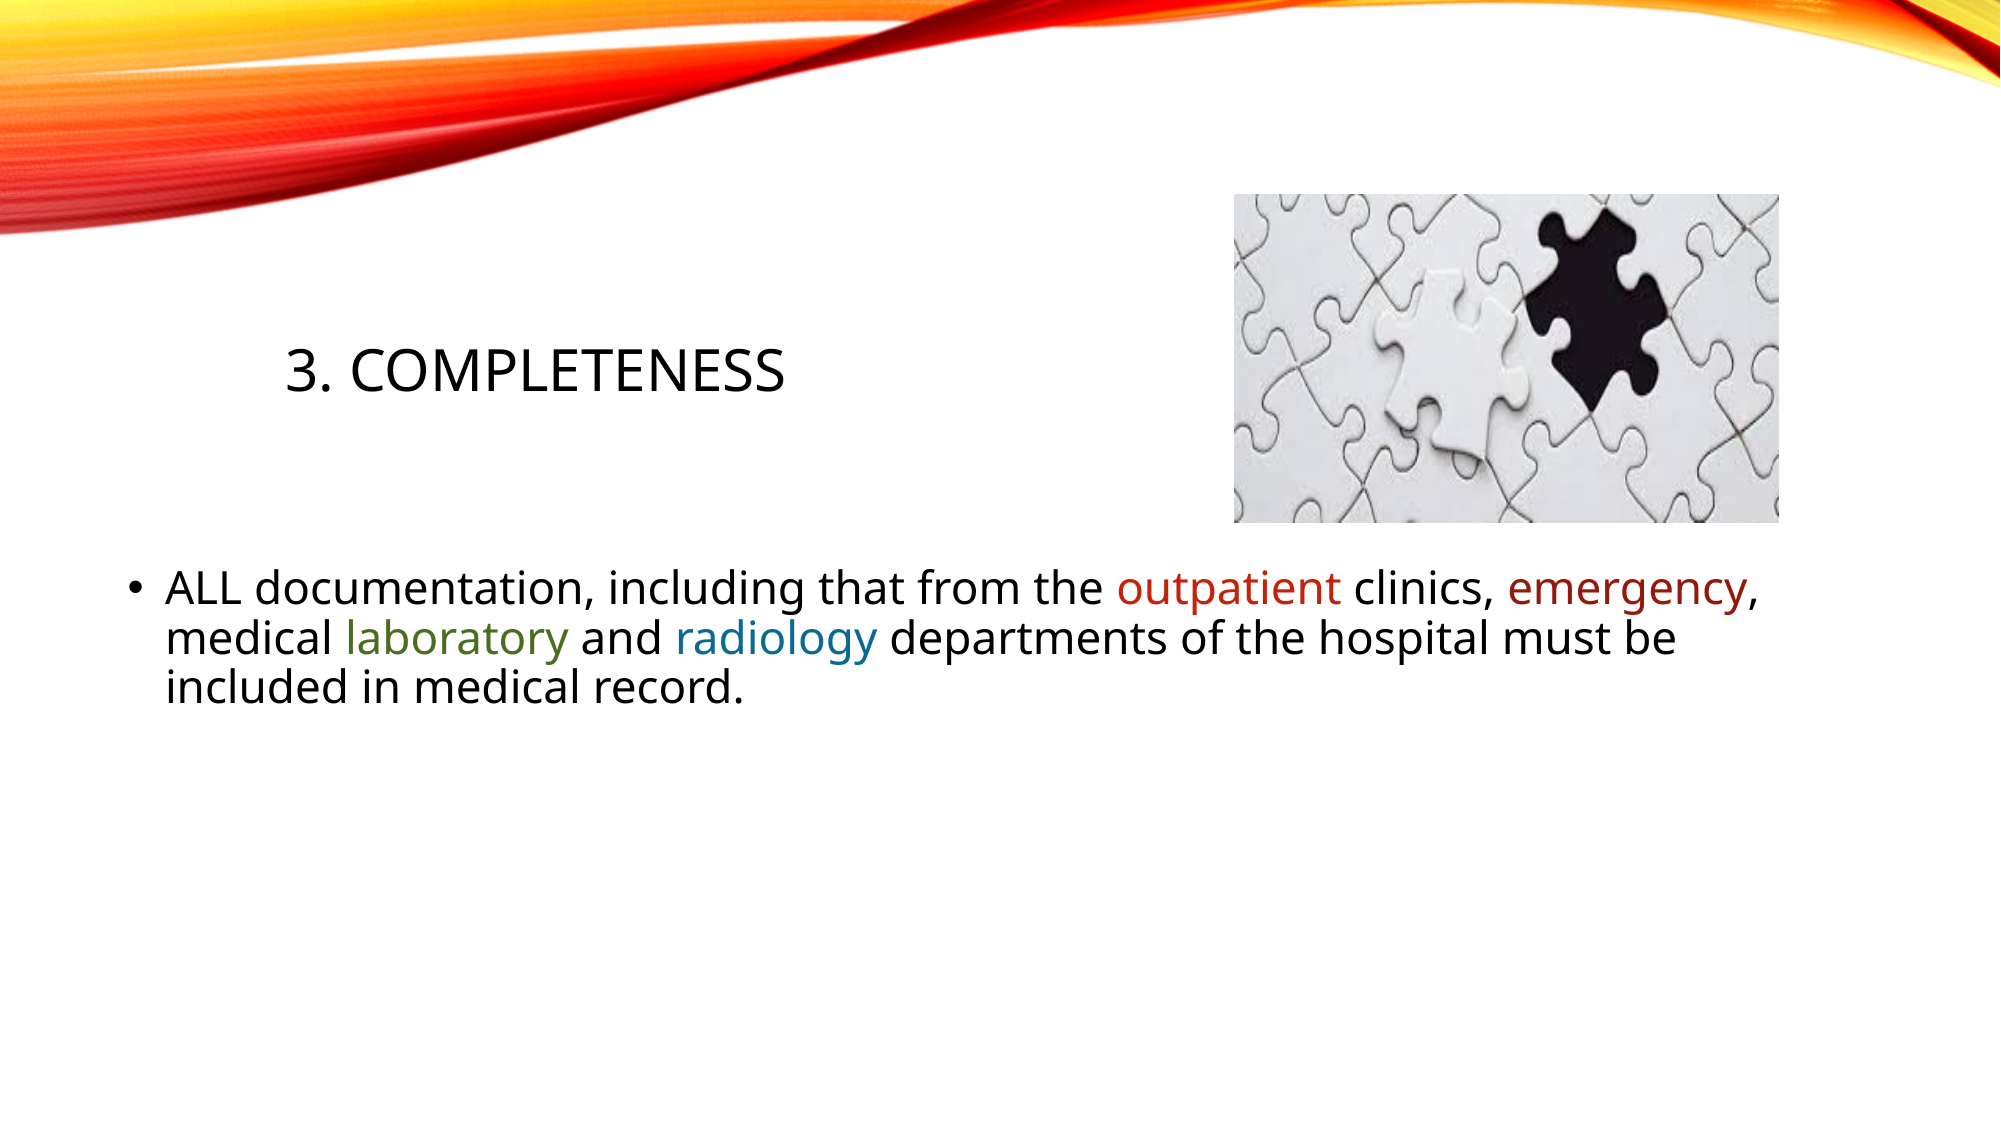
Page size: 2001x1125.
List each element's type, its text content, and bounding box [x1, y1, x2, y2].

title 3. Completeness [270, 270, 1234, 483]
picture [0, 0, 2000, 524]
list ALL documentation, including that from the outpatient clinics, emergency, medical laboratory and radiology departments of the hospital must be included in medical record. [112, 557, 1888, 1021]
